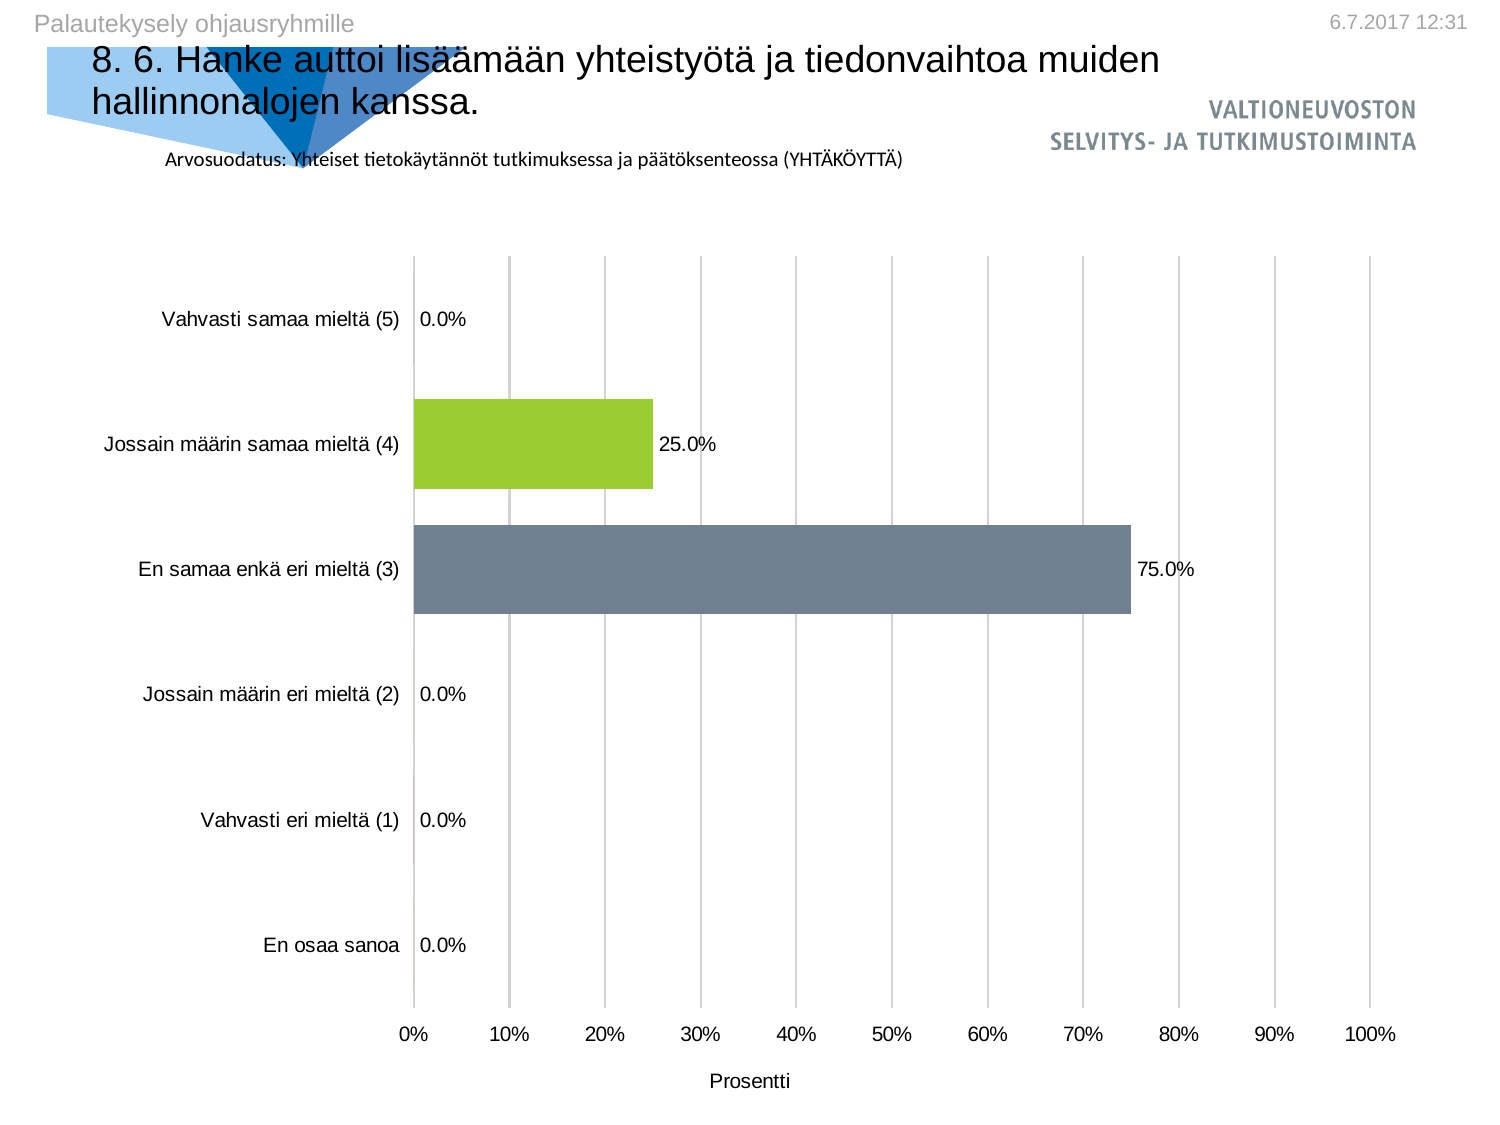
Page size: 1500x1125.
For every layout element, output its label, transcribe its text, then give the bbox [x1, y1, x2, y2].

list Palautekysely ohjausryhmille [0, 0, 1500, 38]
title Arvosuodatus: Yhteiset tietokäytännöt tutkimuksessa ja päätöksenteossa (YHTÄKÖYTTÄ) [148, 123, 1500, 217]
title 8. 6. Hanke auttoi lisäämään yhteistyötä ja tiedonvaihtoa muiden hallinnonalojen kanssa. [76, 38, 1427, 126]
chart [76, 238, 1424, 1125]
